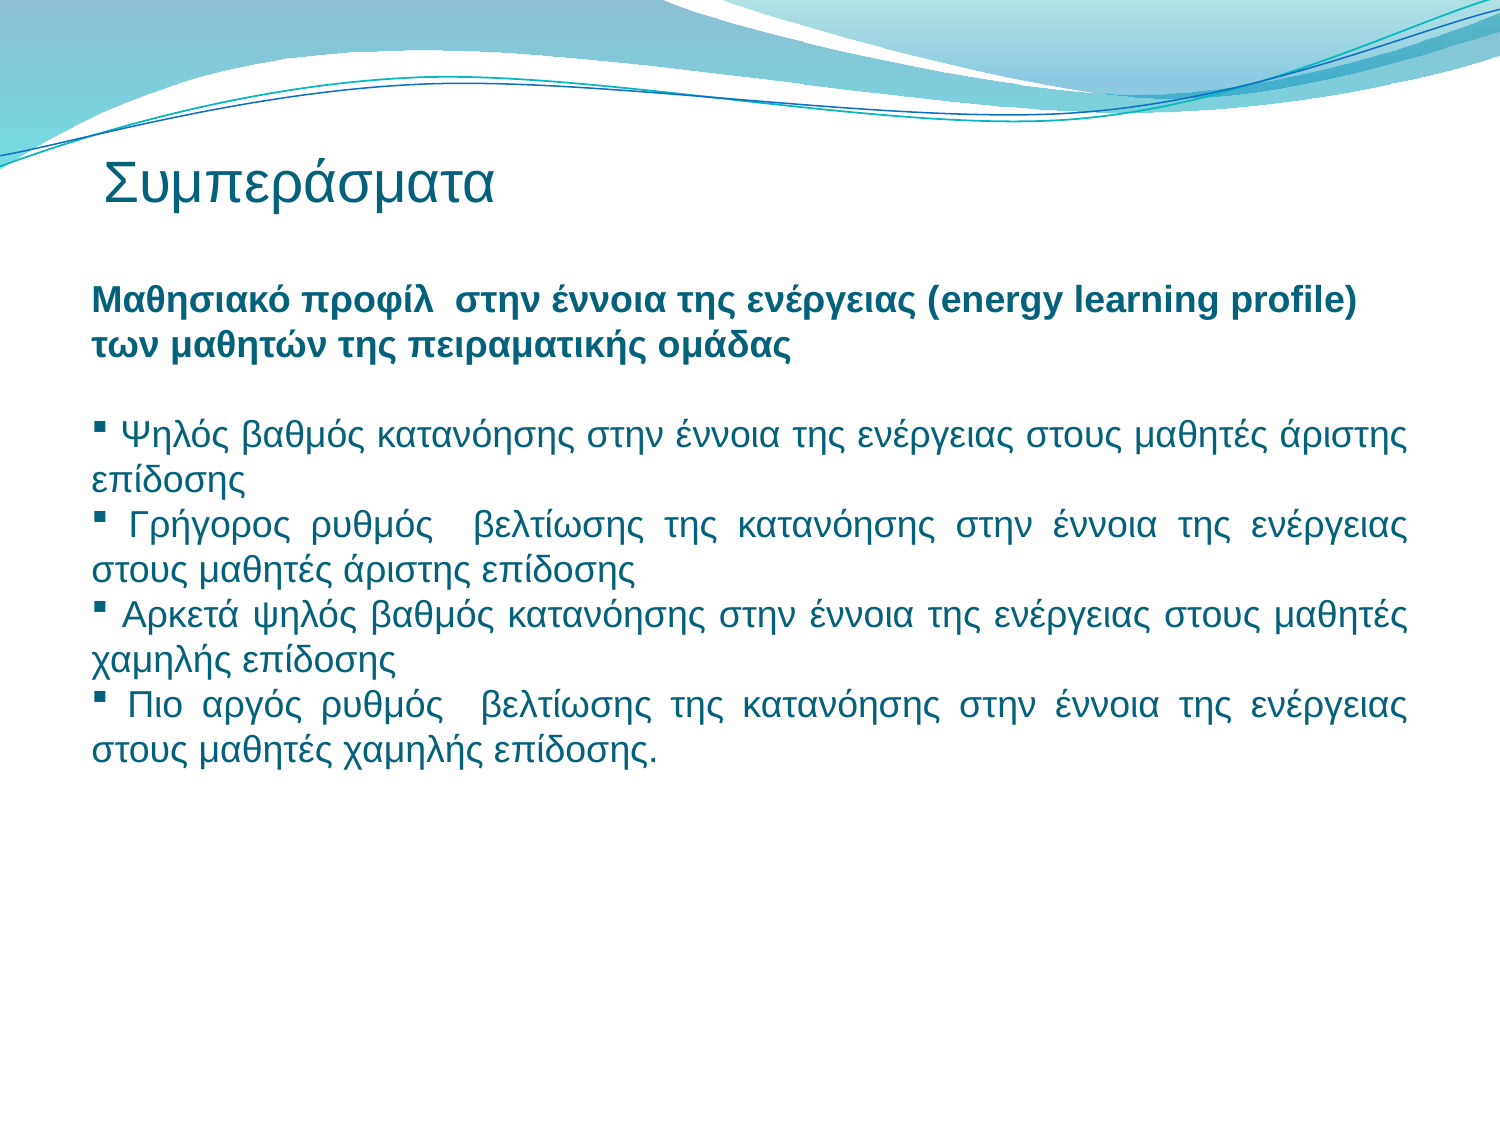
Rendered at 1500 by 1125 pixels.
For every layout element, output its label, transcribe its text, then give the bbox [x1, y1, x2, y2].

text_box Συμπεράσματα [88, 137, 1451, 242]
text_box Μαθησιακό προφίλ στην έννοια της ενέργειας (energy learning profile) των μαθητών της πειραματικής ομάδας Ψηλός βαθμός κατανόησης στην έννοια της ενέργειας στους μαθητές άριστης επίδοσης Γρήγορος ρυθμός βελτίωσης της κατανόησης στην έννοια της ενέργειας στους μαθητές άριστης επίδοσης Αρκετά ψηλός βαθμός κατανόησης στην έννοια της ενέργειας στους μαθητές χαμηλής επίδοσης Πιο αργός ρυθμός βελτίωσης της κατανόησης στην έννοια της ενέργειας στους μαθητές χαμηλής επίδοσης. [76, 267, 1424, 822]
